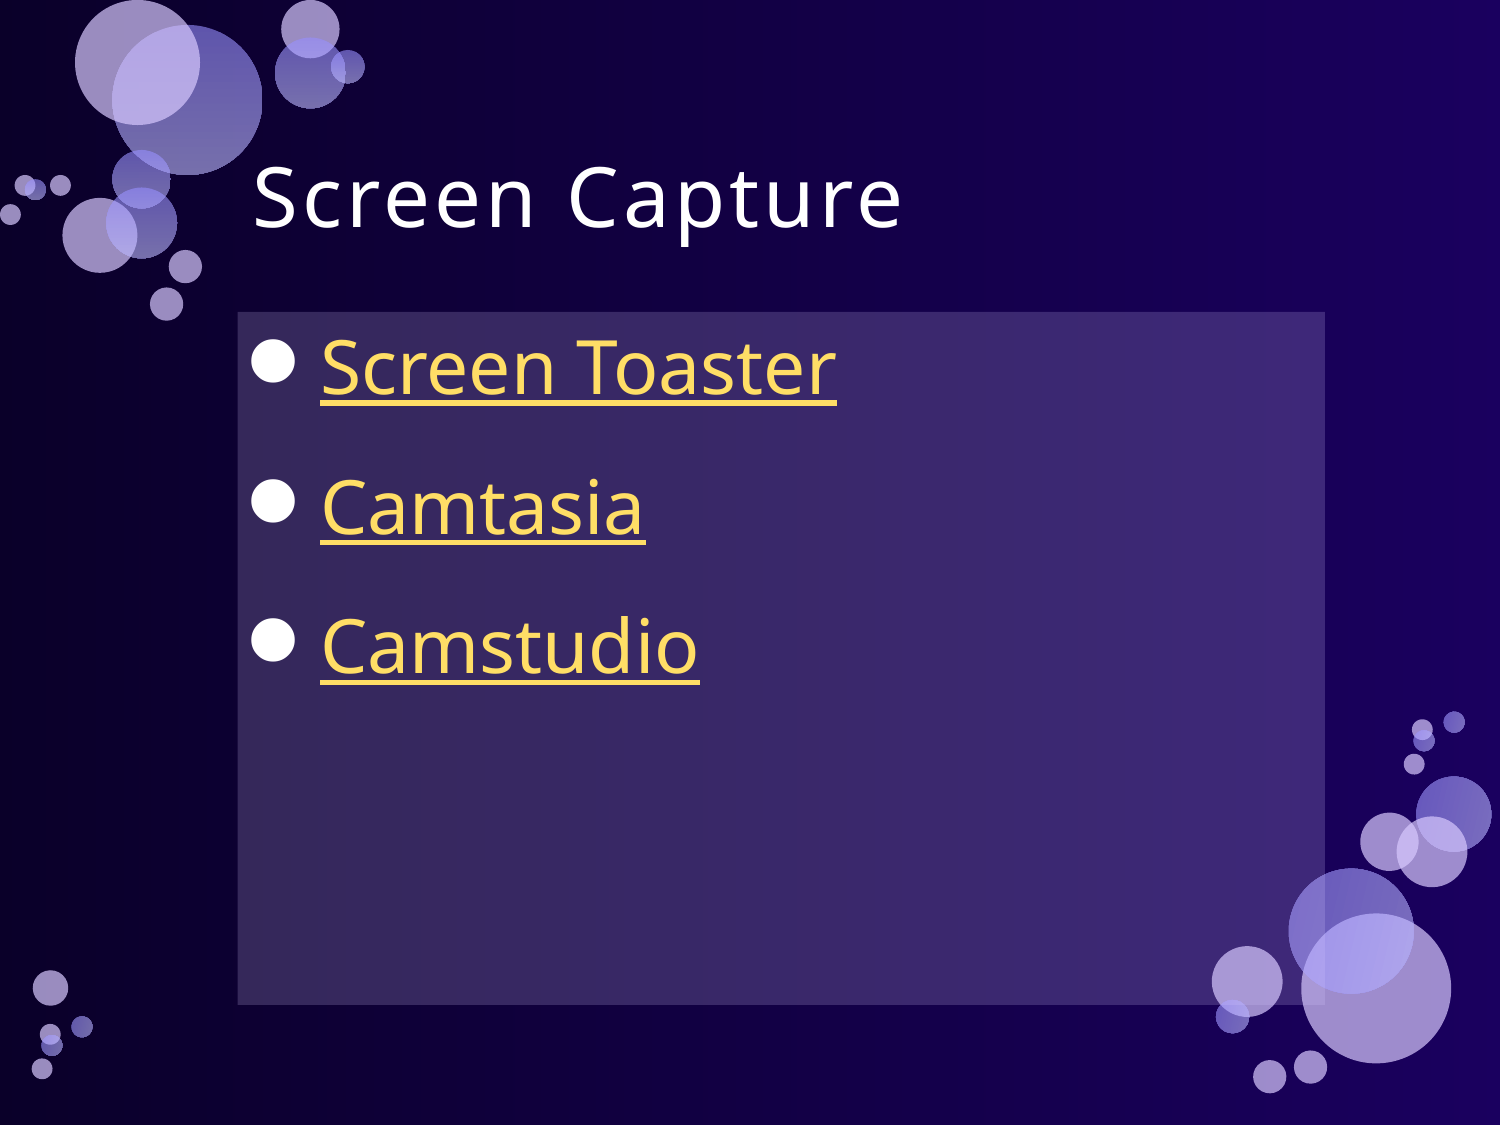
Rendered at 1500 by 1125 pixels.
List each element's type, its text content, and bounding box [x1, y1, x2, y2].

list Screen Toaster Camtasia Camstudio [237, 311, 1325, 1005]
title Screen Capture [237, 99, 1325, 288]
